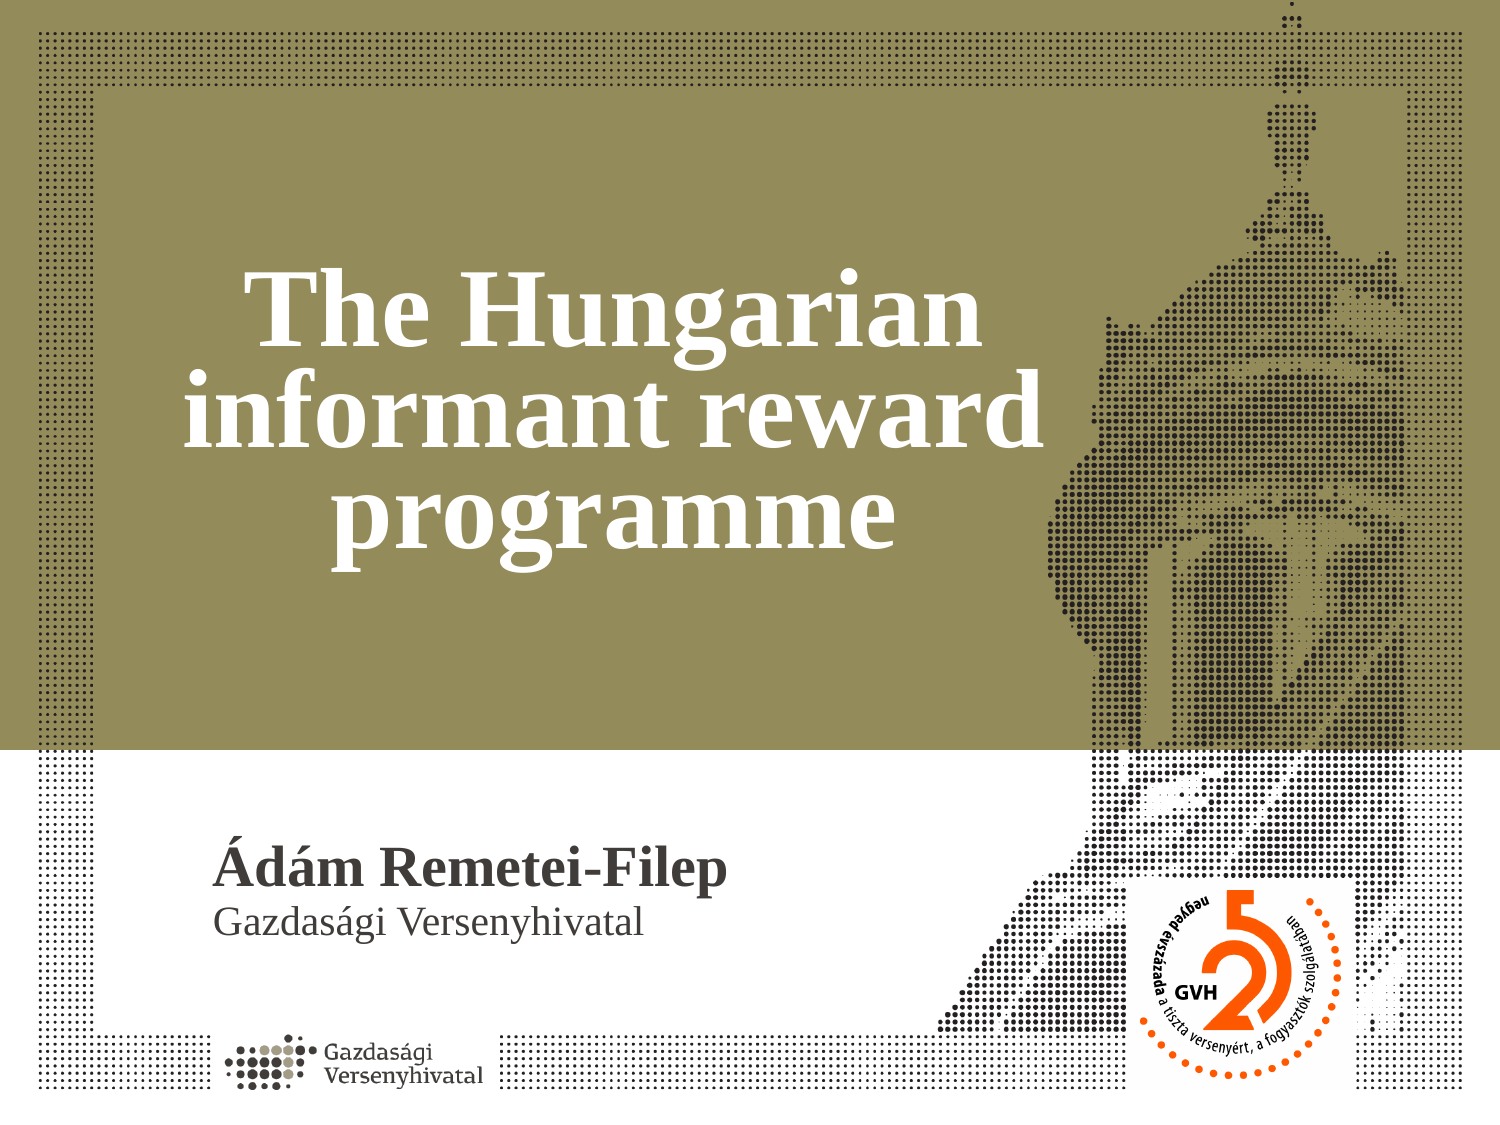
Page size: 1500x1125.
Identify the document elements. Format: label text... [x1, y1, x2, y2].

subtitle Ádám Remetei-Filep Gazdasági Versenyhivatal [213, 787, 963, 993]
title The Hungarian informant reward programme [123, 129, 1105, 705]
picture [4, 0, 1496, 1125]
